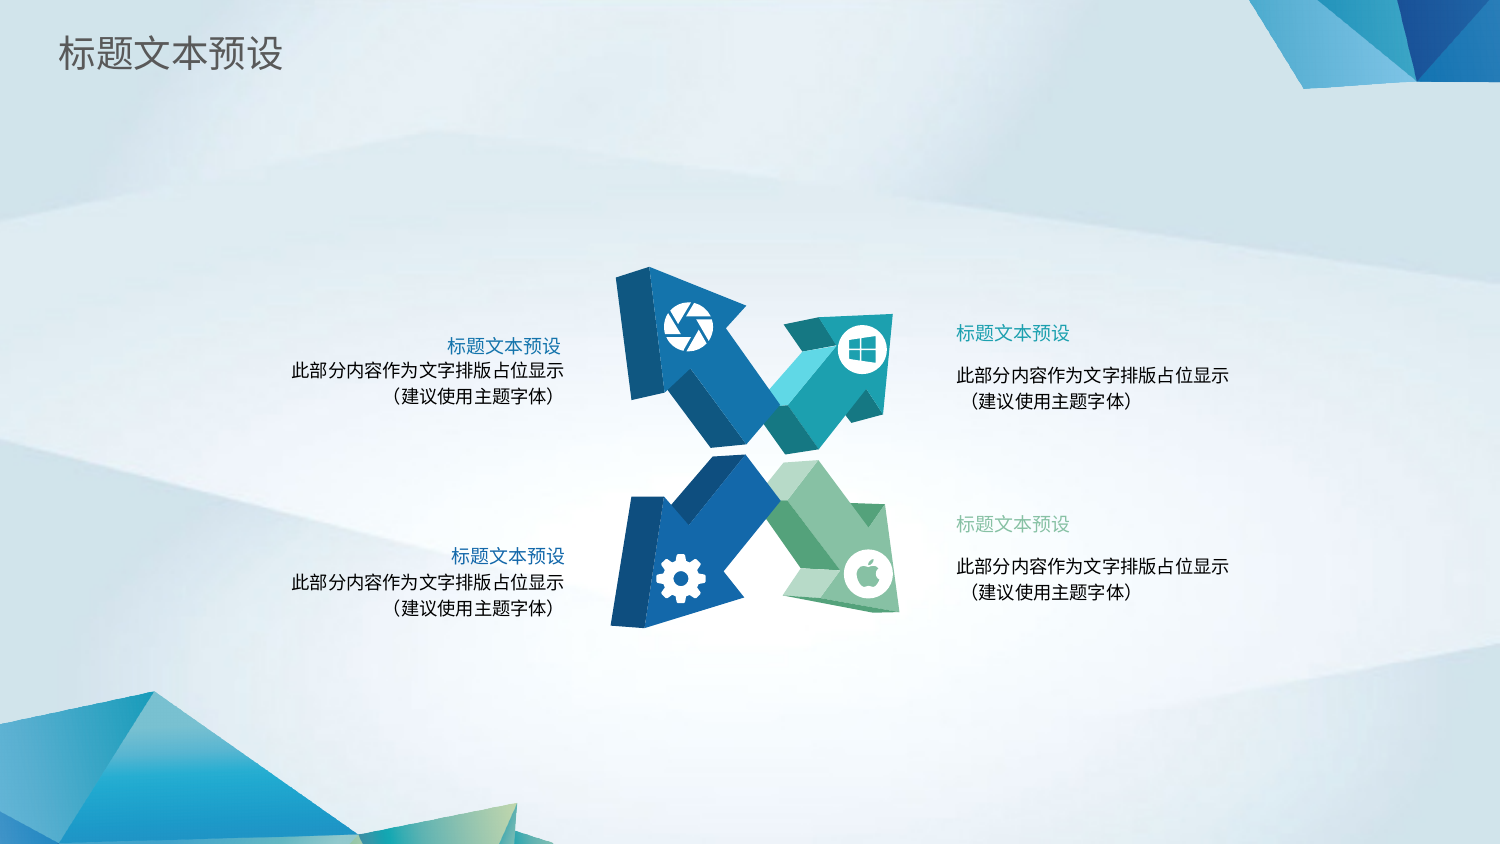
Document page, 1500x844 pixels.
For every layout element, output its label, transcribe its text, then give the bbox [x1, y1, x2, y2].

picture [0, 0, 1500, 844]
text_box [615, 266, 781, 449]
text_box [785, 459, 900, 613]
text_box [782, 313, 894, 455]
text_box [941, 313, 1264, 421]
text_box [610, 454, 781, 629]
text_box 标题文本预设 [41, 20, 302, 86]
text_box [258, 327, 581, 417]
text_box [258, 536, 581, 628]
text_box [941, 504, 1264, 612]
